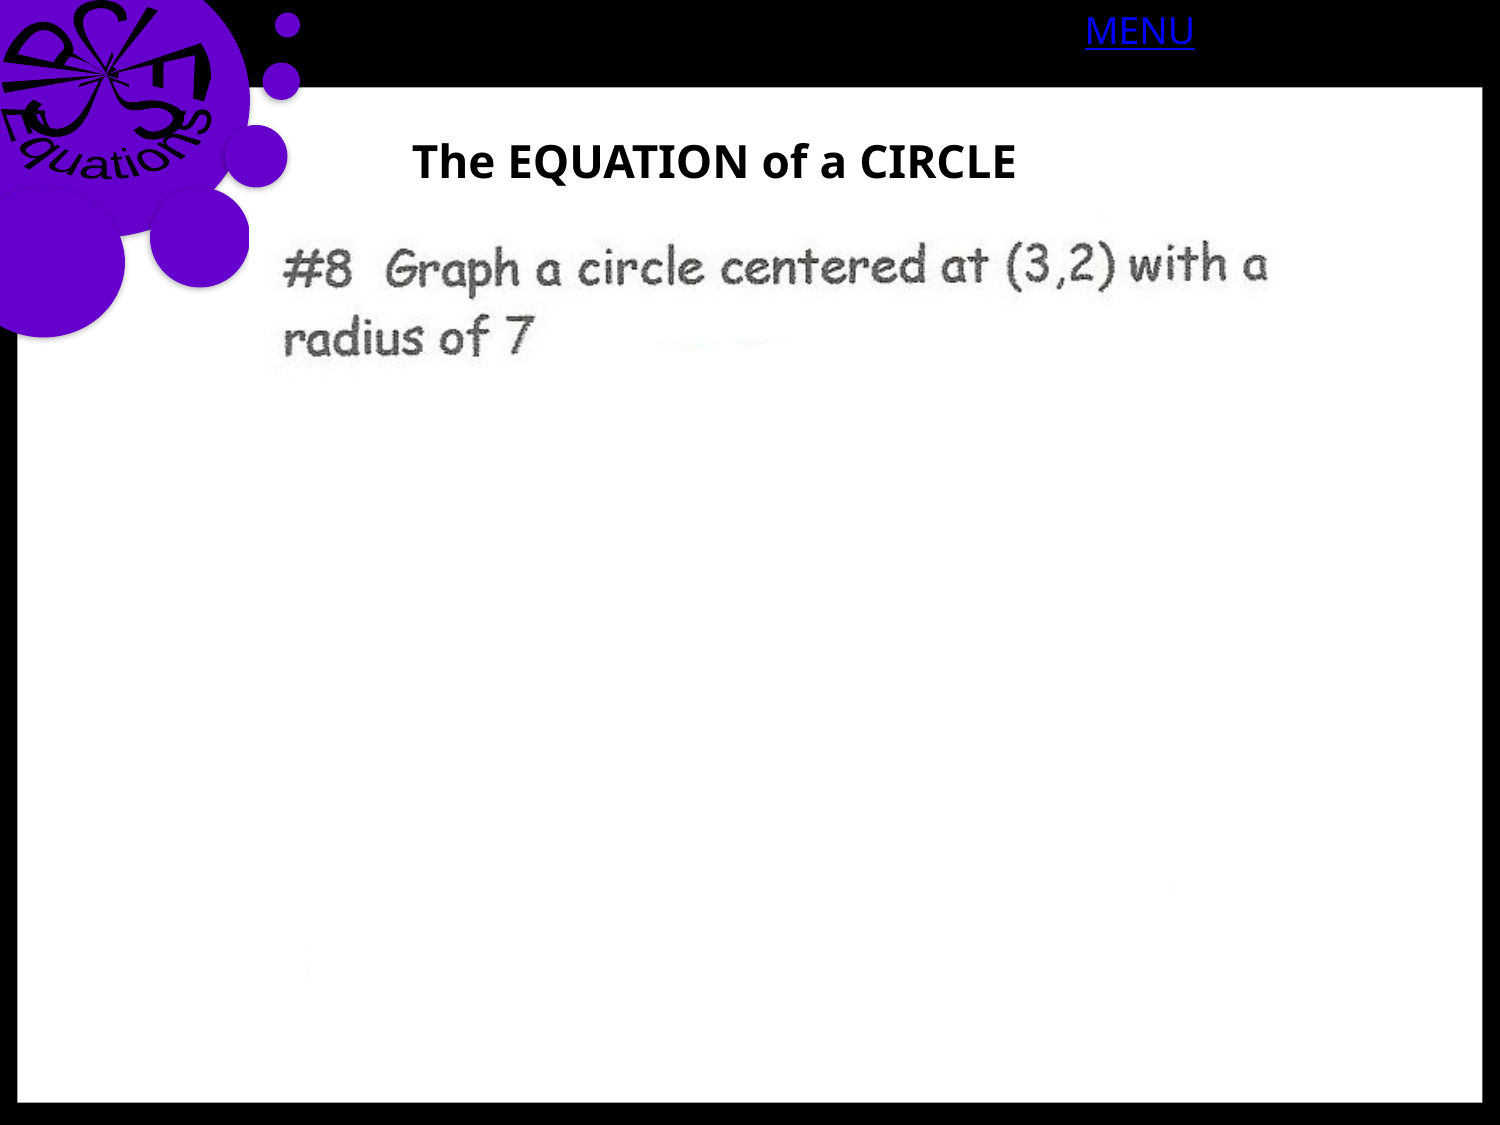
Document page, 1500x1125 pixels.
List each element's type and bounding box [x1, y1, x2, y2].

picture [249, 212, 1313, 1018]
text_box [0, 0, 1500, 1125]
